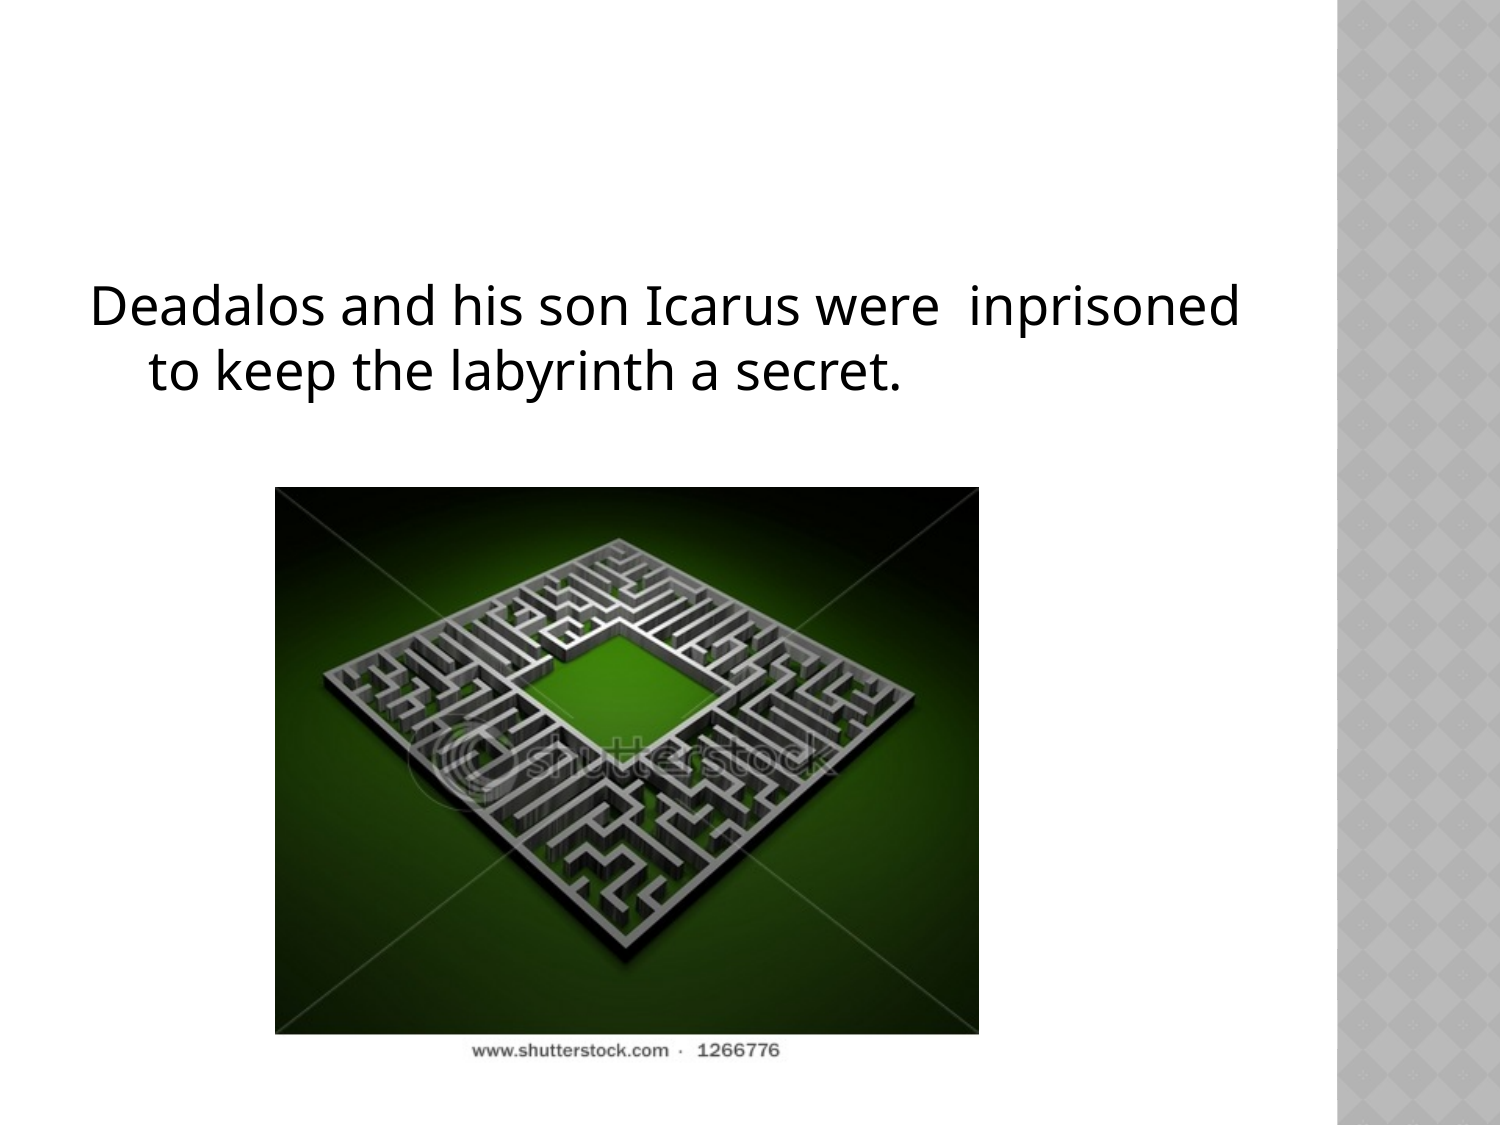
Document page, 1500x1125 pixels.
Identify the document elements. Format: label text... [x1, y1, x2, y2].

list Deadalos and his son Icarus were inprisoned to keep the labyrinth a secret. [75, 264, 1263, 1059]
picture [274, 486, 979, 1066]
